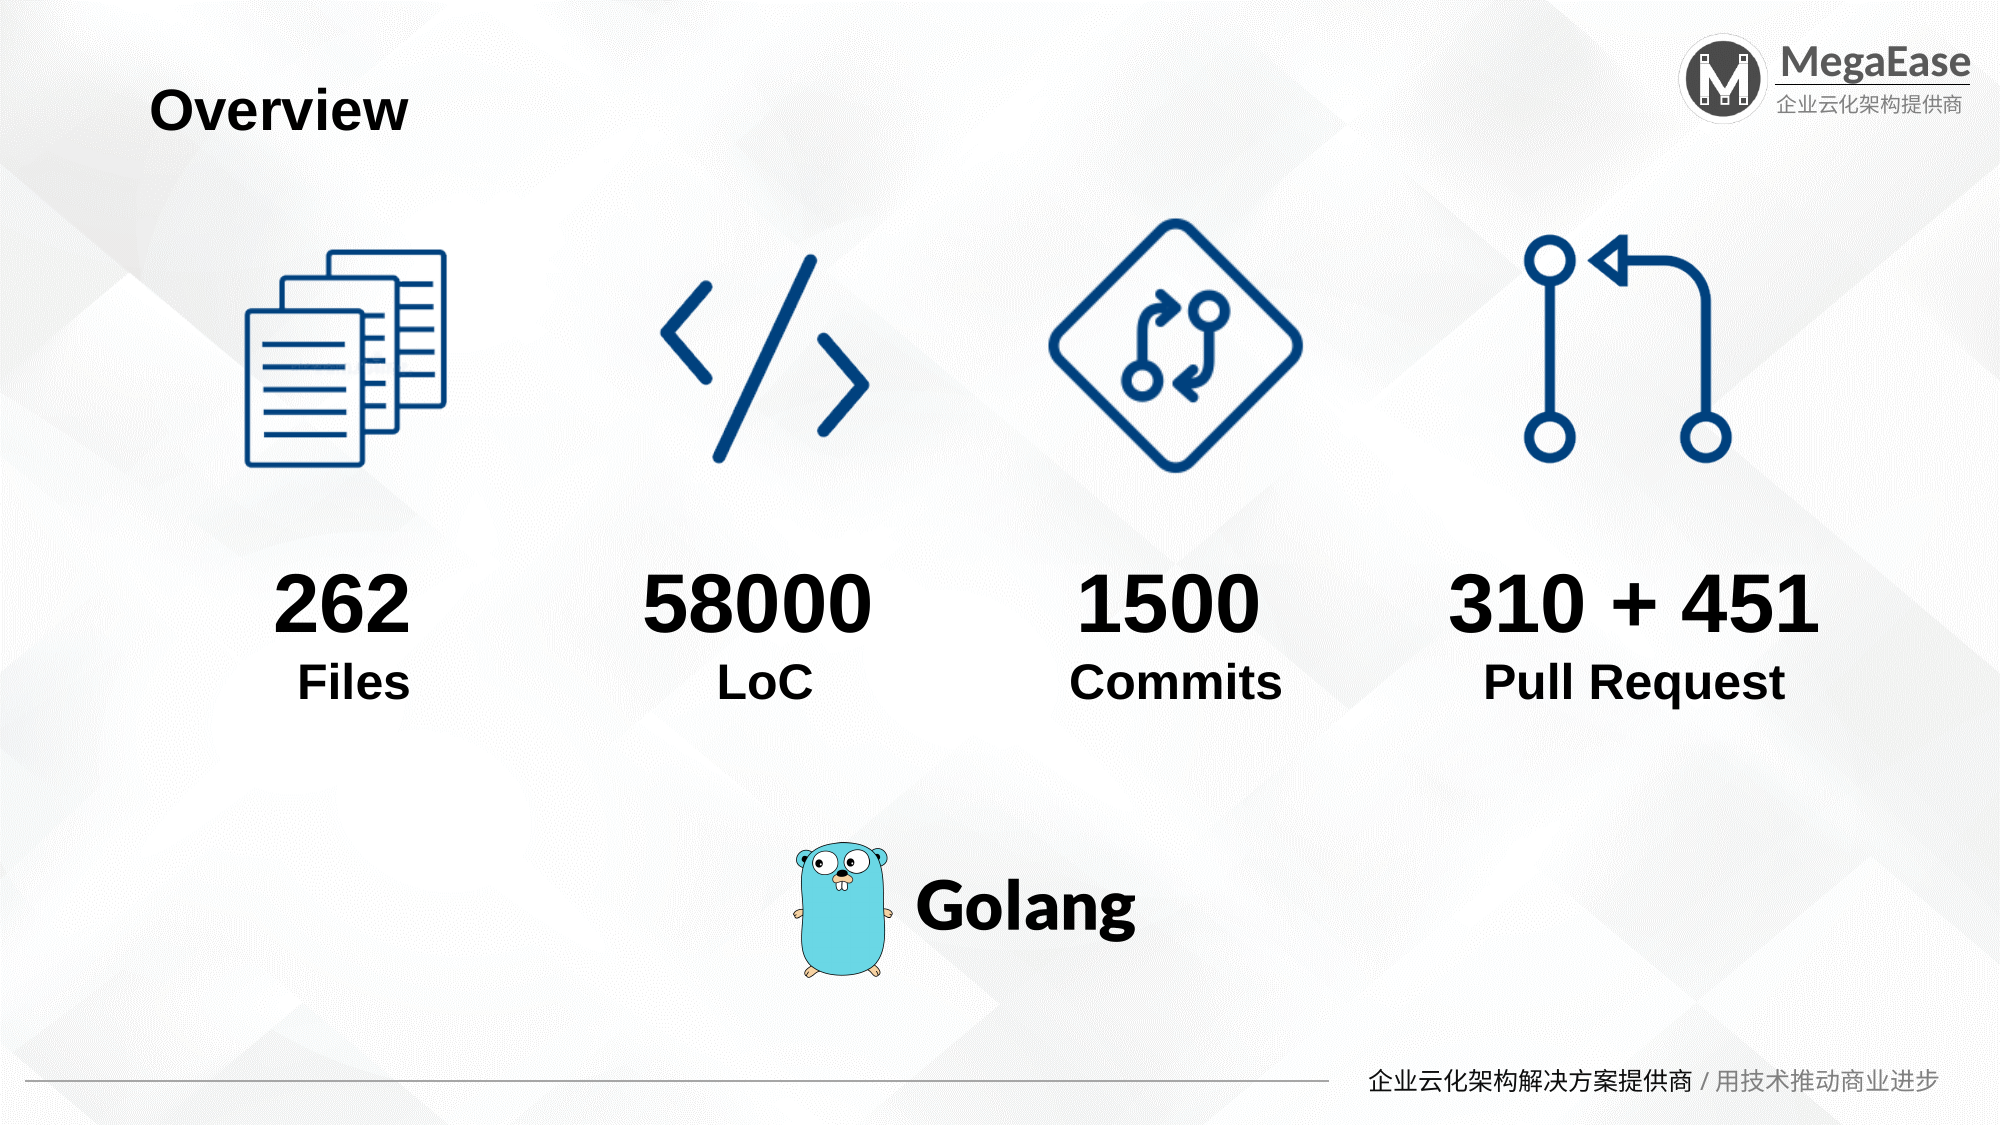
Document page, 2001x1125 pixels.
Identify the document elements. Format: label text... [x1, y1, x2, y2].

text_box Overview [134, 64, 424, 150]
picture [0, 0, 2000, 1125]
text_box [197, 202, 511, 719]
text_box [1430, 219, 1839, 719]
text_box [1019, 189, 1333, 719]
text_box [608, 202, 922, 719]
